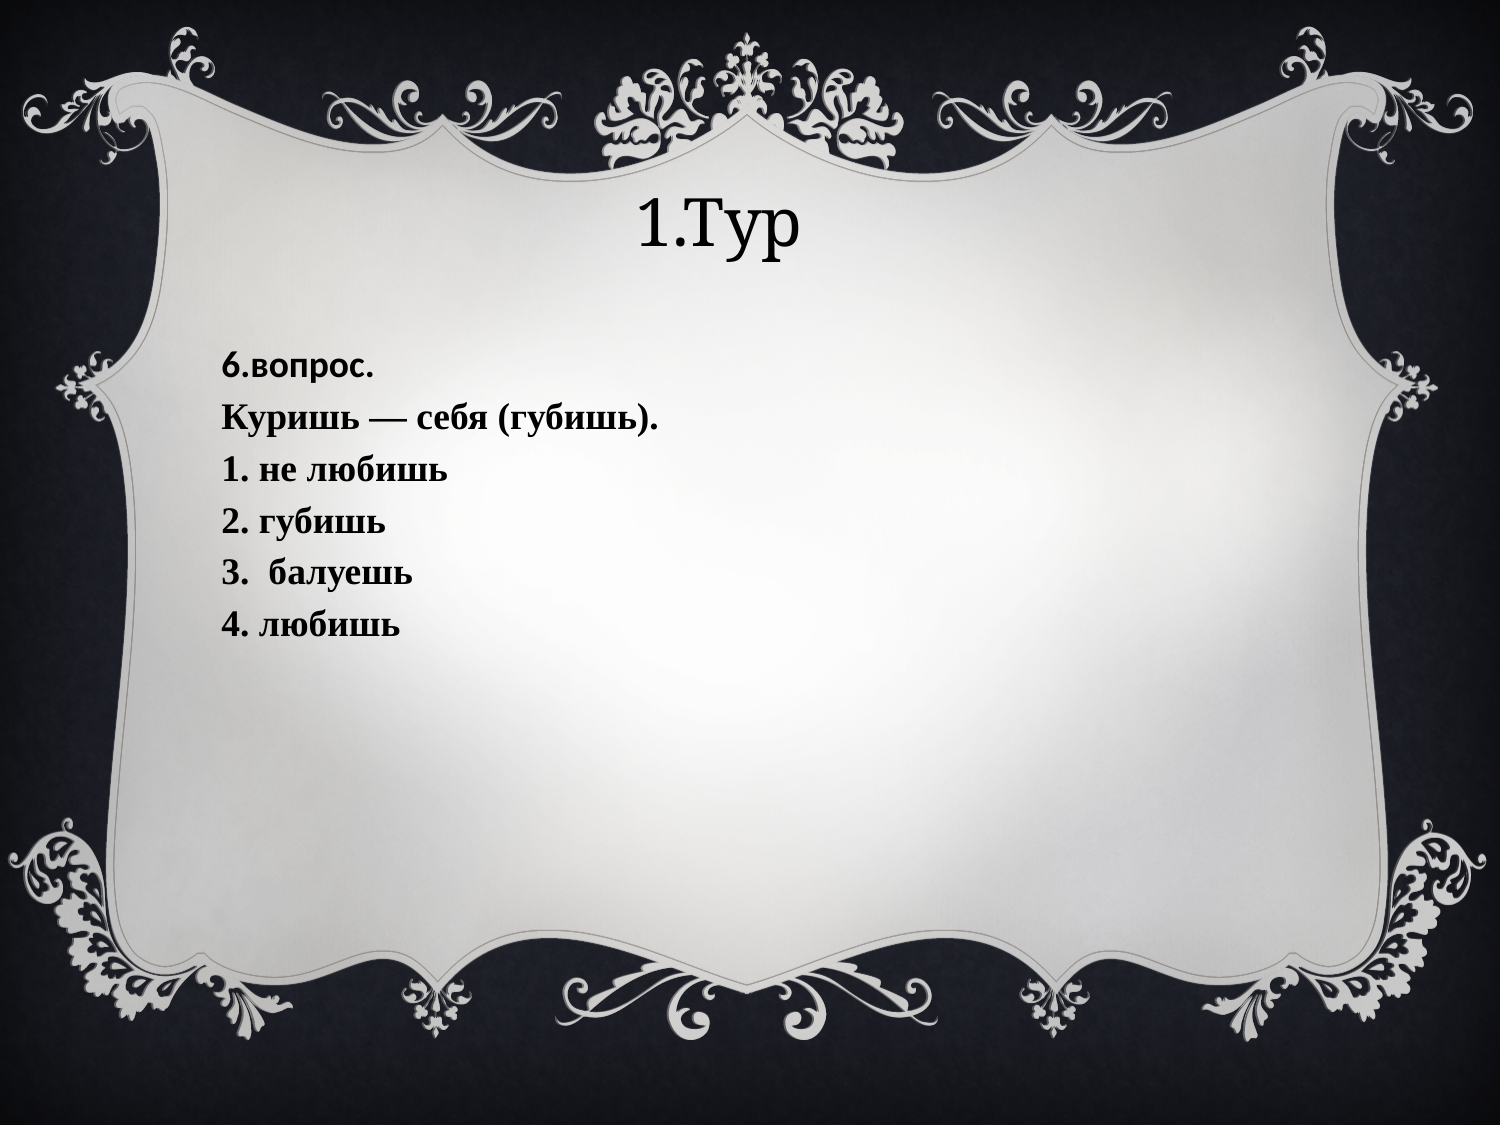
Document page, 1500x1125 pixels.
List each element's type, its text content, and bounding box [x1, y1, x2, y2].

text_box 1.Тур [620, 172, 818, 268]
picture [0, 0, 1500, 1125]
text_box 6.вопрос. Куришь — себя (губишь). 1. не любишь 2. губишь 3. балуешь 4. любишь [206, 326, 957, 652]
